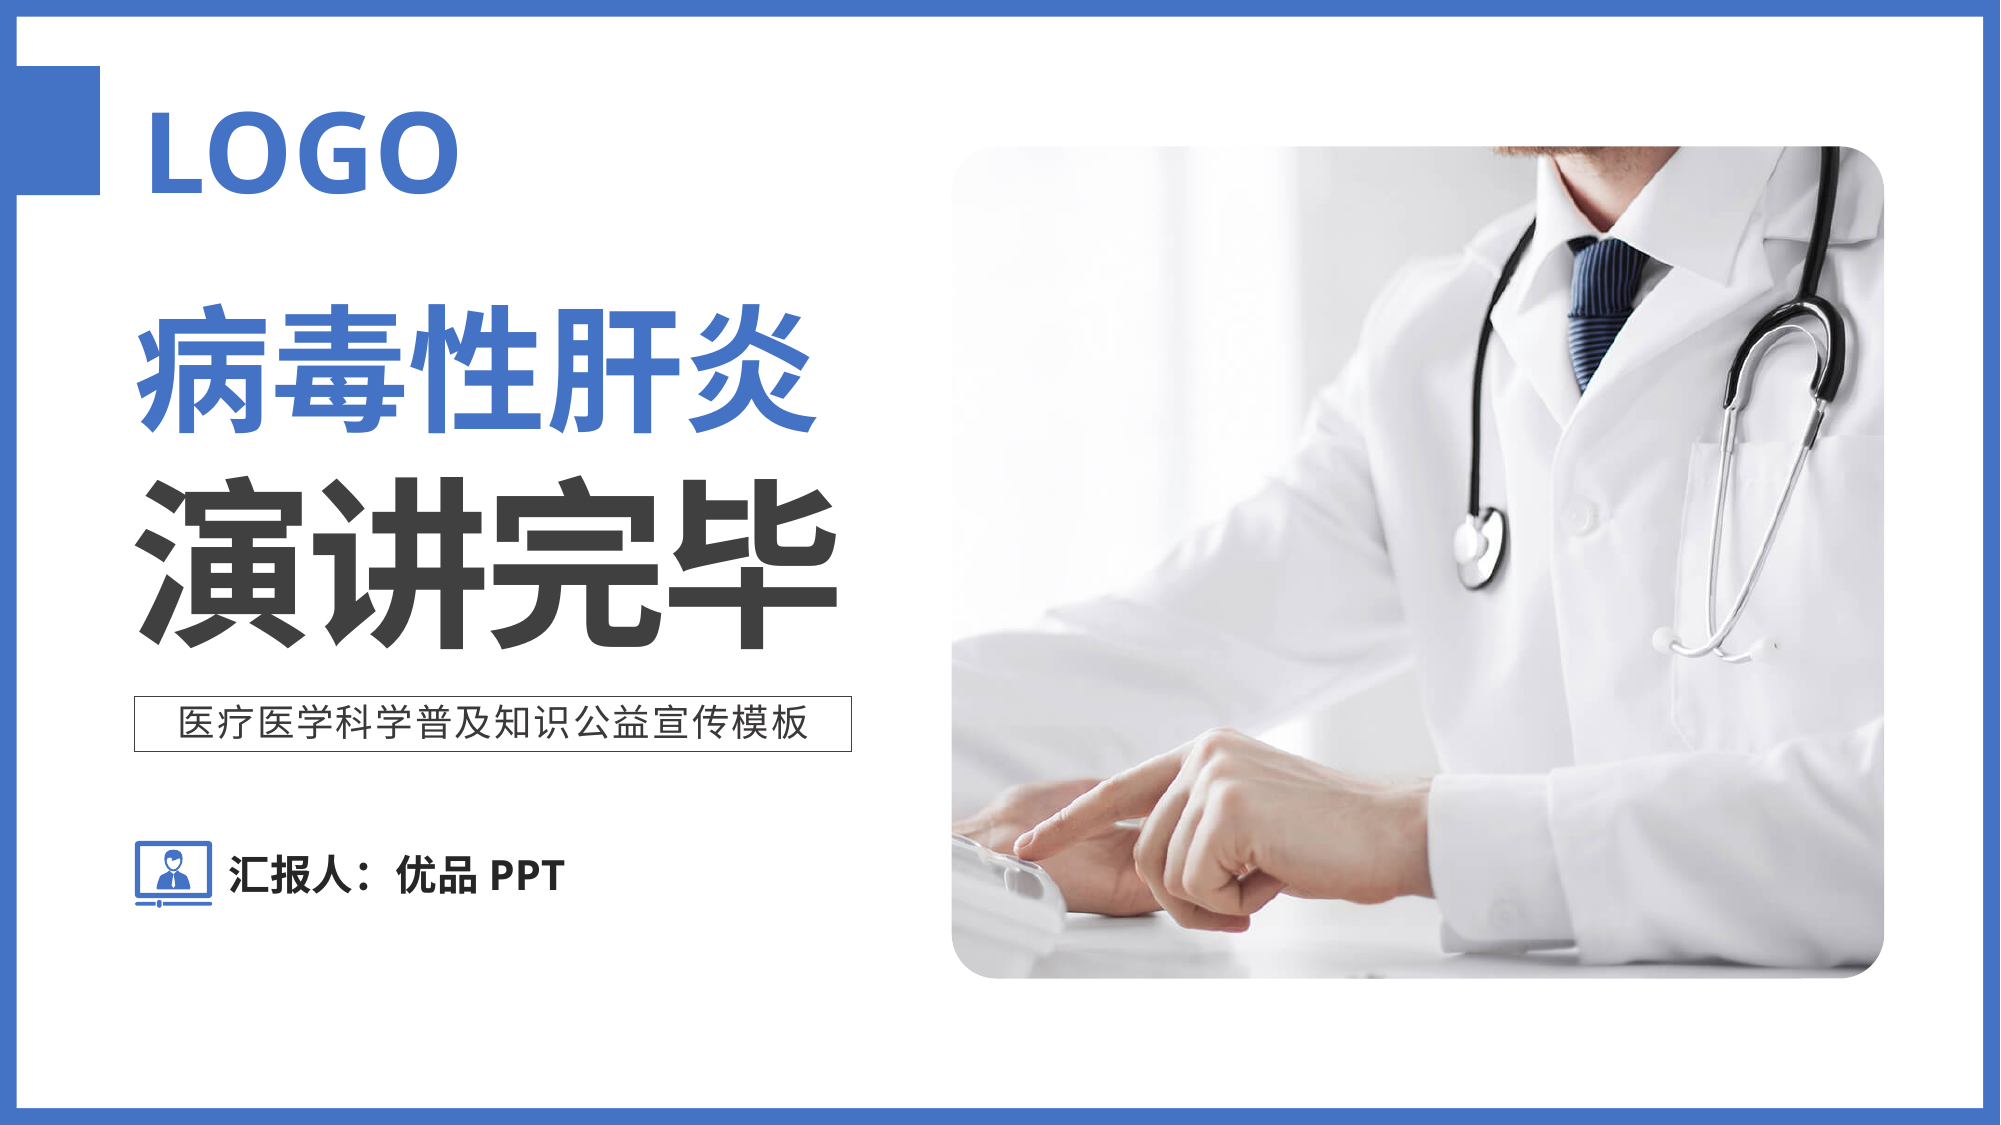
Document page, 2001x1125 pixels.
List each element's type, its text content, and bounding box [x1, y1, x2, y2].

text_box [0, 65, 101, 196]
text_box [134, 840, 582, 908]
text_box 病毒性肝炎 [119, 277, 837, 457]
text_box [16, 16, 1984, 1109]
picture [951, 146, 1885, 979]
text_box 演讲完毕 [115, 442, 951, 678]
text_box 医疗医学科学普及知识公益宣传模板 [134, 696, 852, 752]
text_box [0, 0, 2000, 1125]
text_box LOGO [94, 73, 513, 224]
